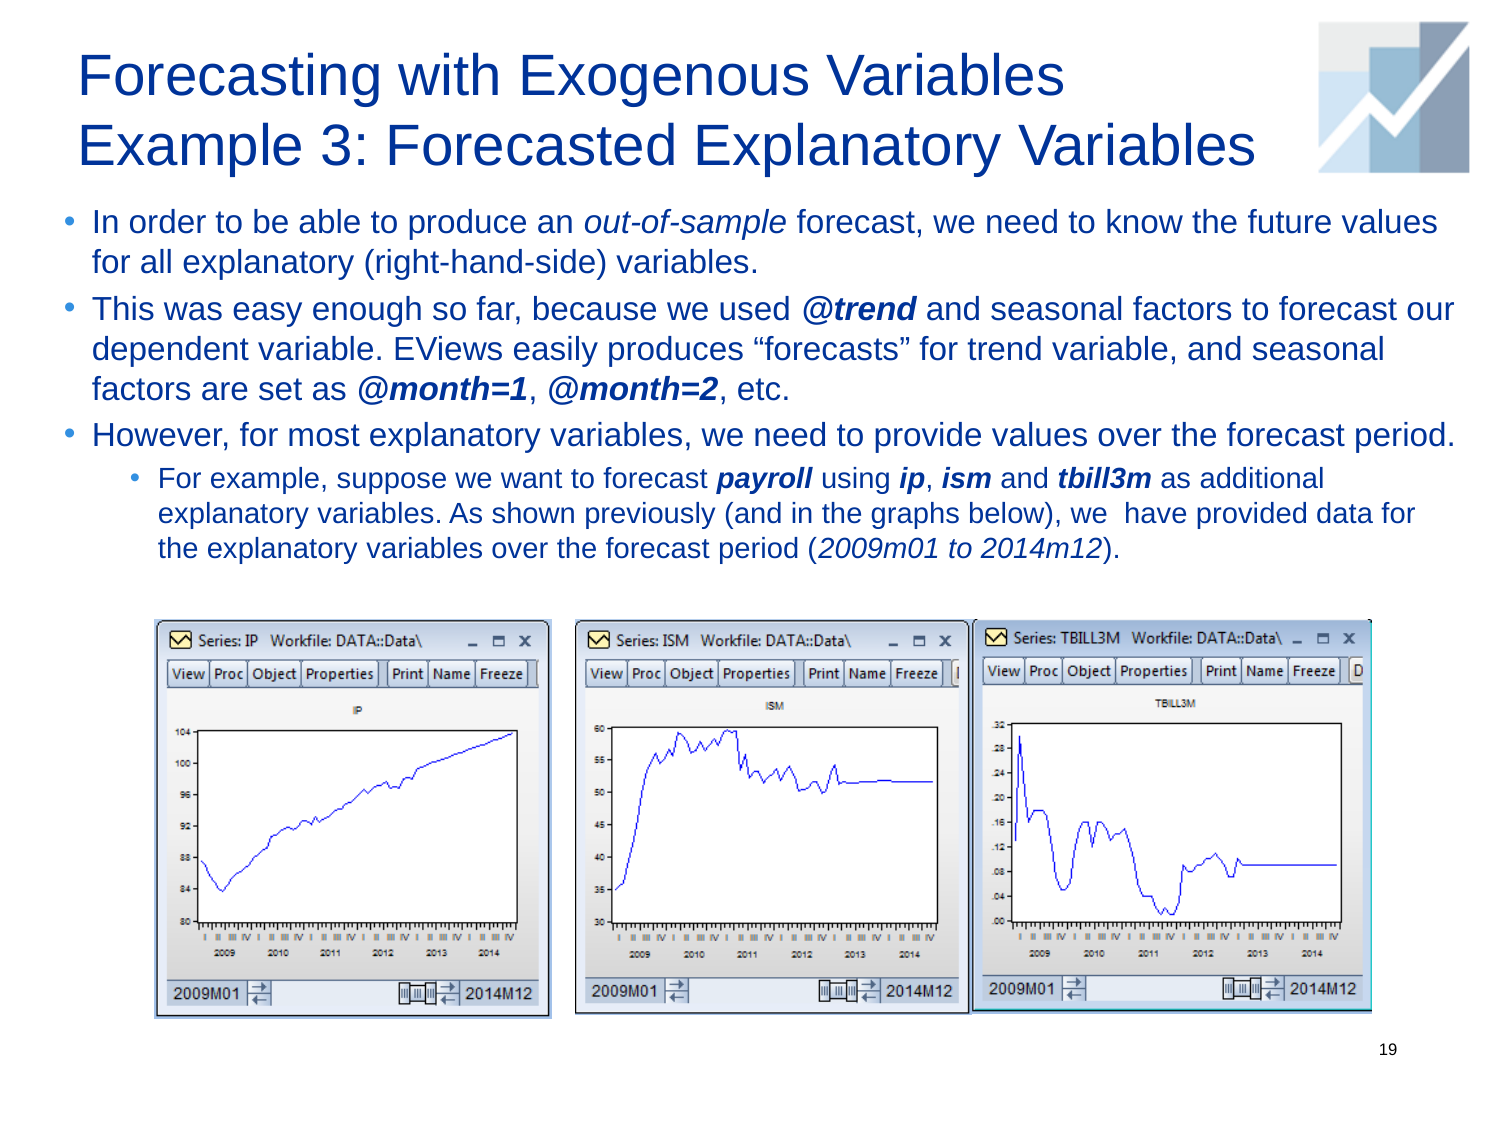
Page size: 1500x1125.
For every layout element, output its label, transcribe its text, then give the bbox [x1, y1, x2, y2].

slide_number 19 [1262, 1015, 1413, 1067]
picture [154, 619, 552, 1019]
picture [1300, 11, 1479, 181]
title Forecasting with Exogenous Variables Example 3: Forecasted Explanatory Variables [62, 0, 1297, 185]
picture [575, 619, 1372, 1015]
list In order to be able to produce an out-of-sample forecast, we need to know the future values for all explanatory (right-hand-side) variables. This was easy enough so far, because we used @trend and seasonal factors to forecast our dependent variable. EViews easily produces “forecasts” for trend variable, and seasonal factors are set as @month=1, @month=2, etc. However, for most explanatory variables, we need to provide values over the forecast period. For example, suppose we want to forecast payroll using ip, ism and tbill3m as additional explanatory variables. As shown previously (and in the graphs below), we have provided data for the explanatory variables over the forecast period (2009m01 to 2014m12). [48, 193, 1480, 602]
